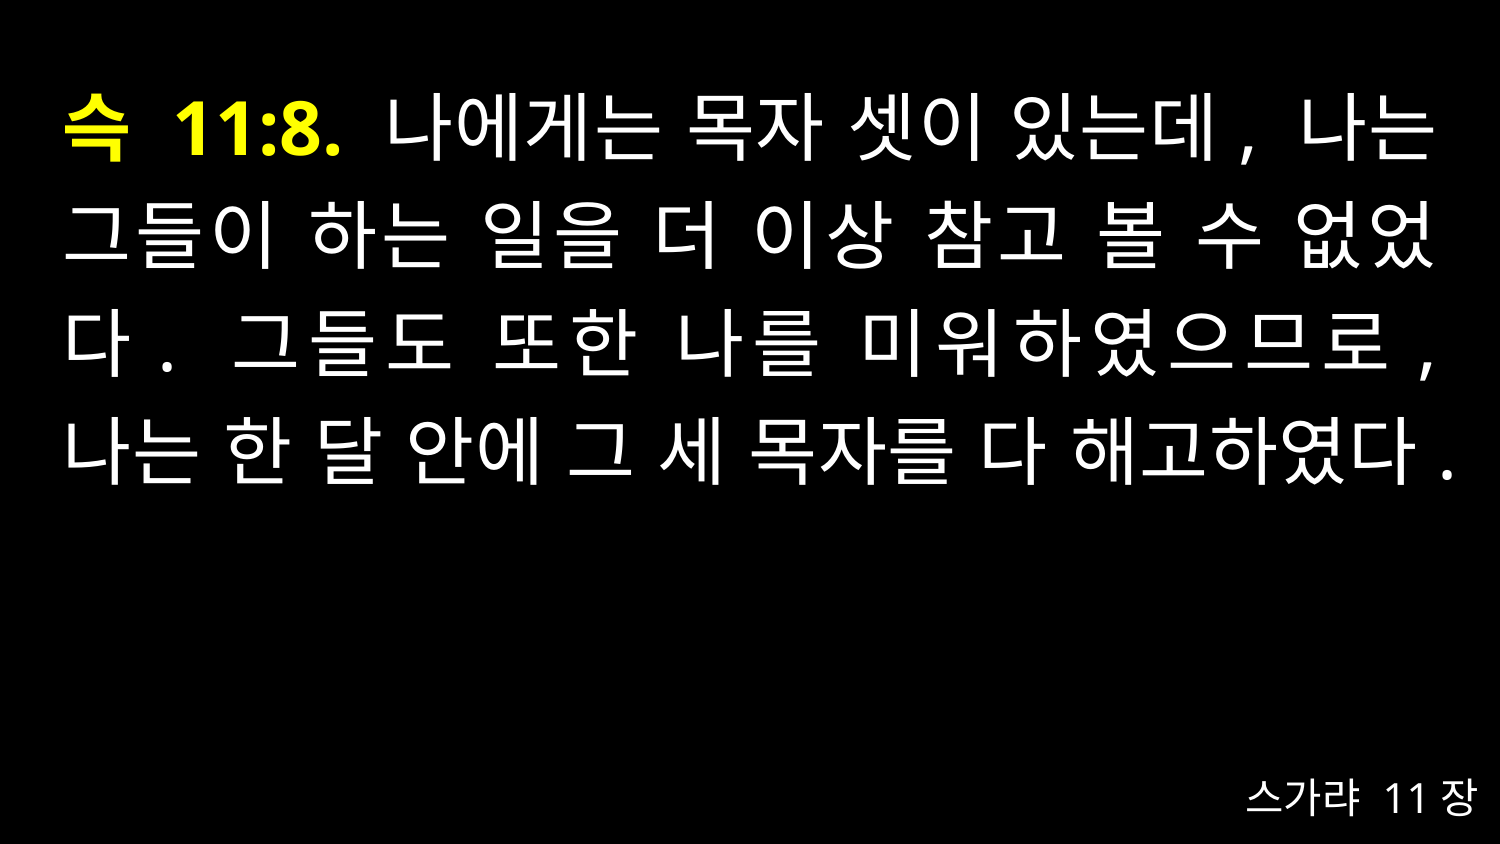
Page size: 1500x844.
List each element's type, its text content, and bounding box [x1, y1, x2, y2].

title 슥 11:8. 나에게는 목자 셋이 있는데, 나는 그들이 하는 일을 더 이상 참고 볼 수 없었다. 그들도 또한 나를 미워하였으므로, 나는 한 달 안에 그 세 목자를 다 해고하였다. [0, 0, 1500, 844]
subtitle 스가랴 11장 [916, 770, 1500, 844]
